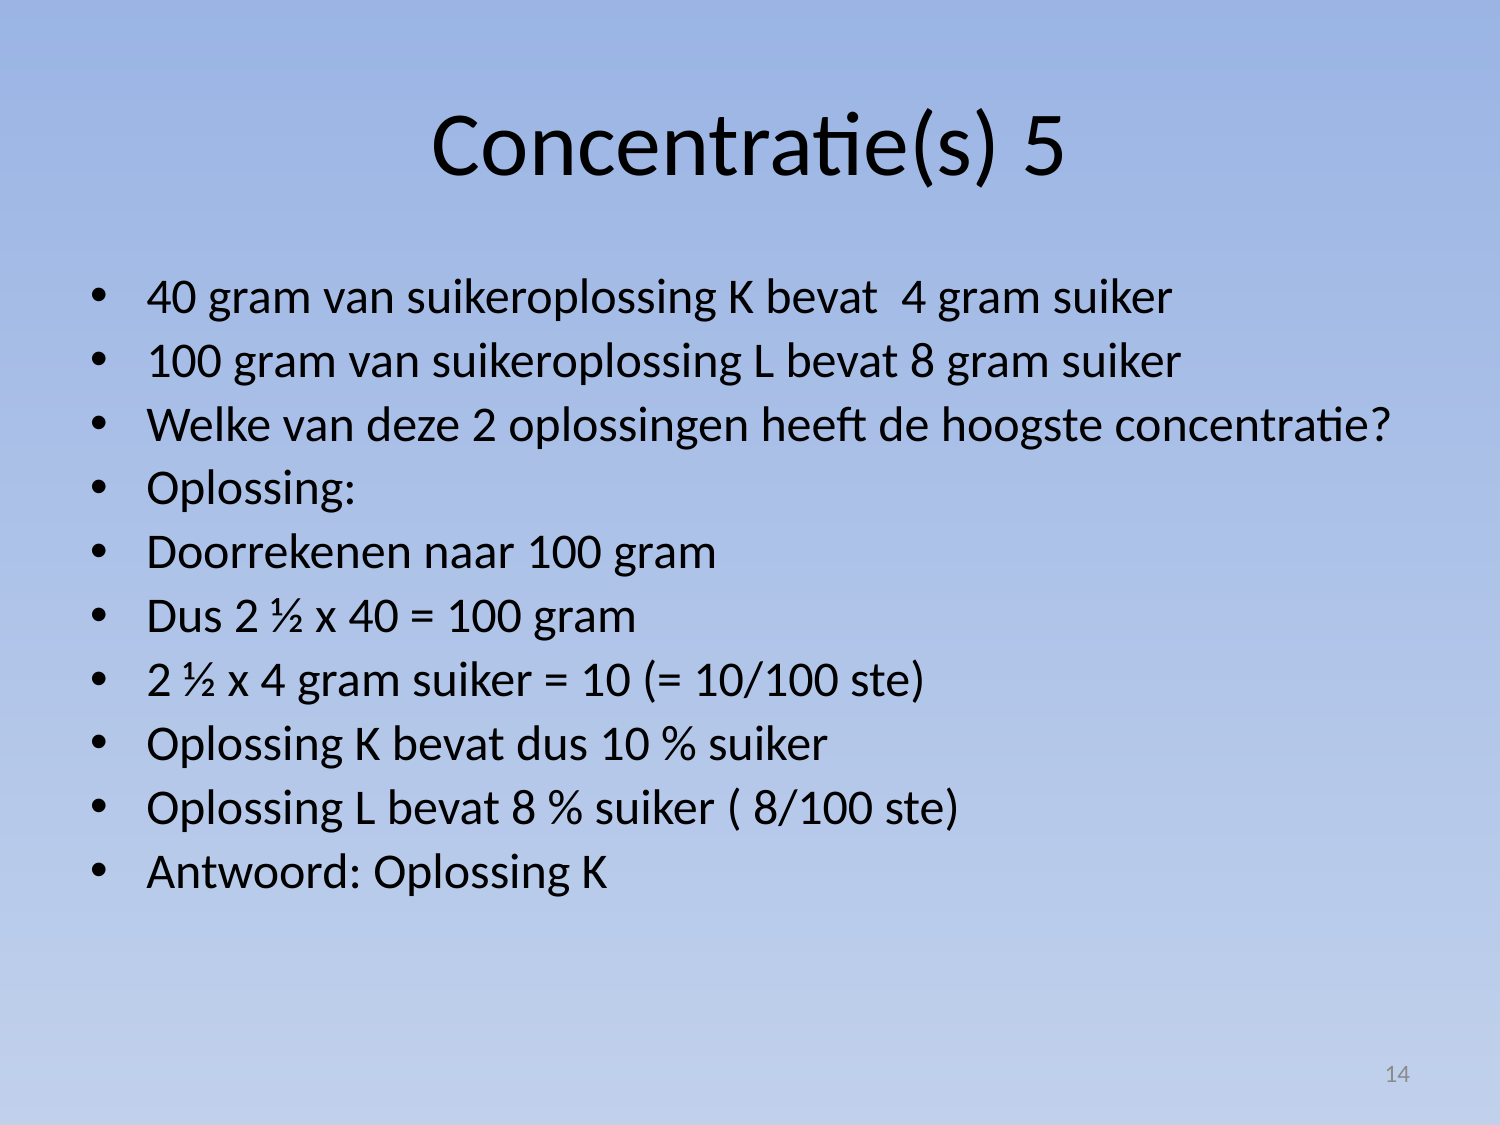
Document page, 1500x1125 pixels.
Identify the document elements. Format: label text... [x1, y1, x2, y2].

list 40 gram van suikeroplossing K bevat 4 gram suiker 100 gram van suikeroplossing L bevat 8 gram suiker Welke van deze 2 oplossingen heeft de hoogste concentratie? Oplossing: Doorrekenen naar 100 gram Dus 2 ½ x 40 = 100 gram 2 ½ x 4 gram suiker = 10 (= 10/100 ste) Oplossing K bevat dus 10 % suiker Oplossing L bevat 8 % suiker ( 8/100 ste) Antwoord: Oplossing K [75, 262, 1425, 1005]
title Concentratie(s) 5 [75, 45, 1425, 233]
slide_number 14 [1074, 1042, 1425, 1103]
